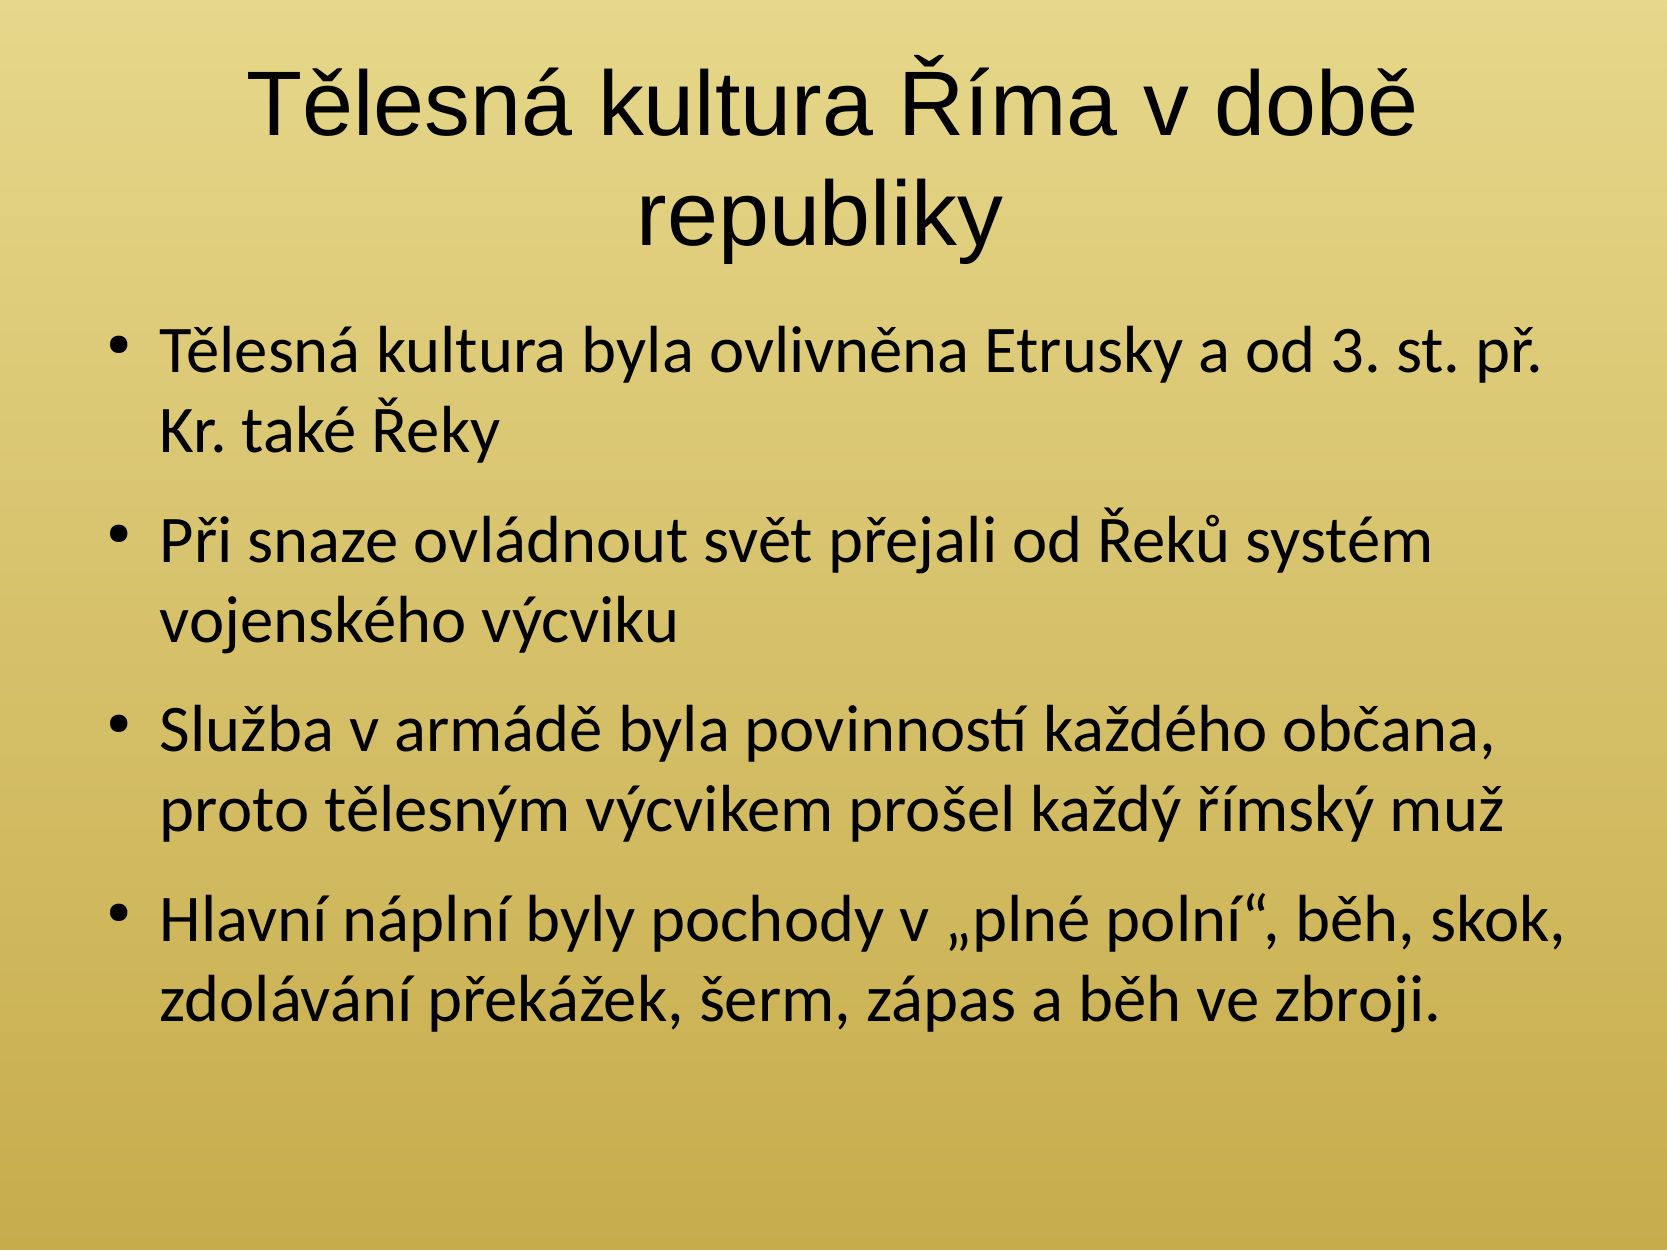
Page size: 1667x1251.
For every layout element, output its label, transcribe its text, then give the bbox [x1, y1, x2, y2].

title Tělesná kultura Říma v době republiky [83, 49, 1584, 259]
list Tělesná kultura byla ovlivněna Etrusky a od 3. st. př. Kr. také Řeky Při snaze ovládnout svět přejali od Řeků systém vojenského výcviku Služba v armádě byla povinností každého občana, proto tělesným výcvikem prošel každý římský muž Hlavní náplní byly pochody v „plné polní“, běh, skok, zdolávání překážek, šerm, zápas a běh ve zbroji. [89, 306, 1589, 1062]
